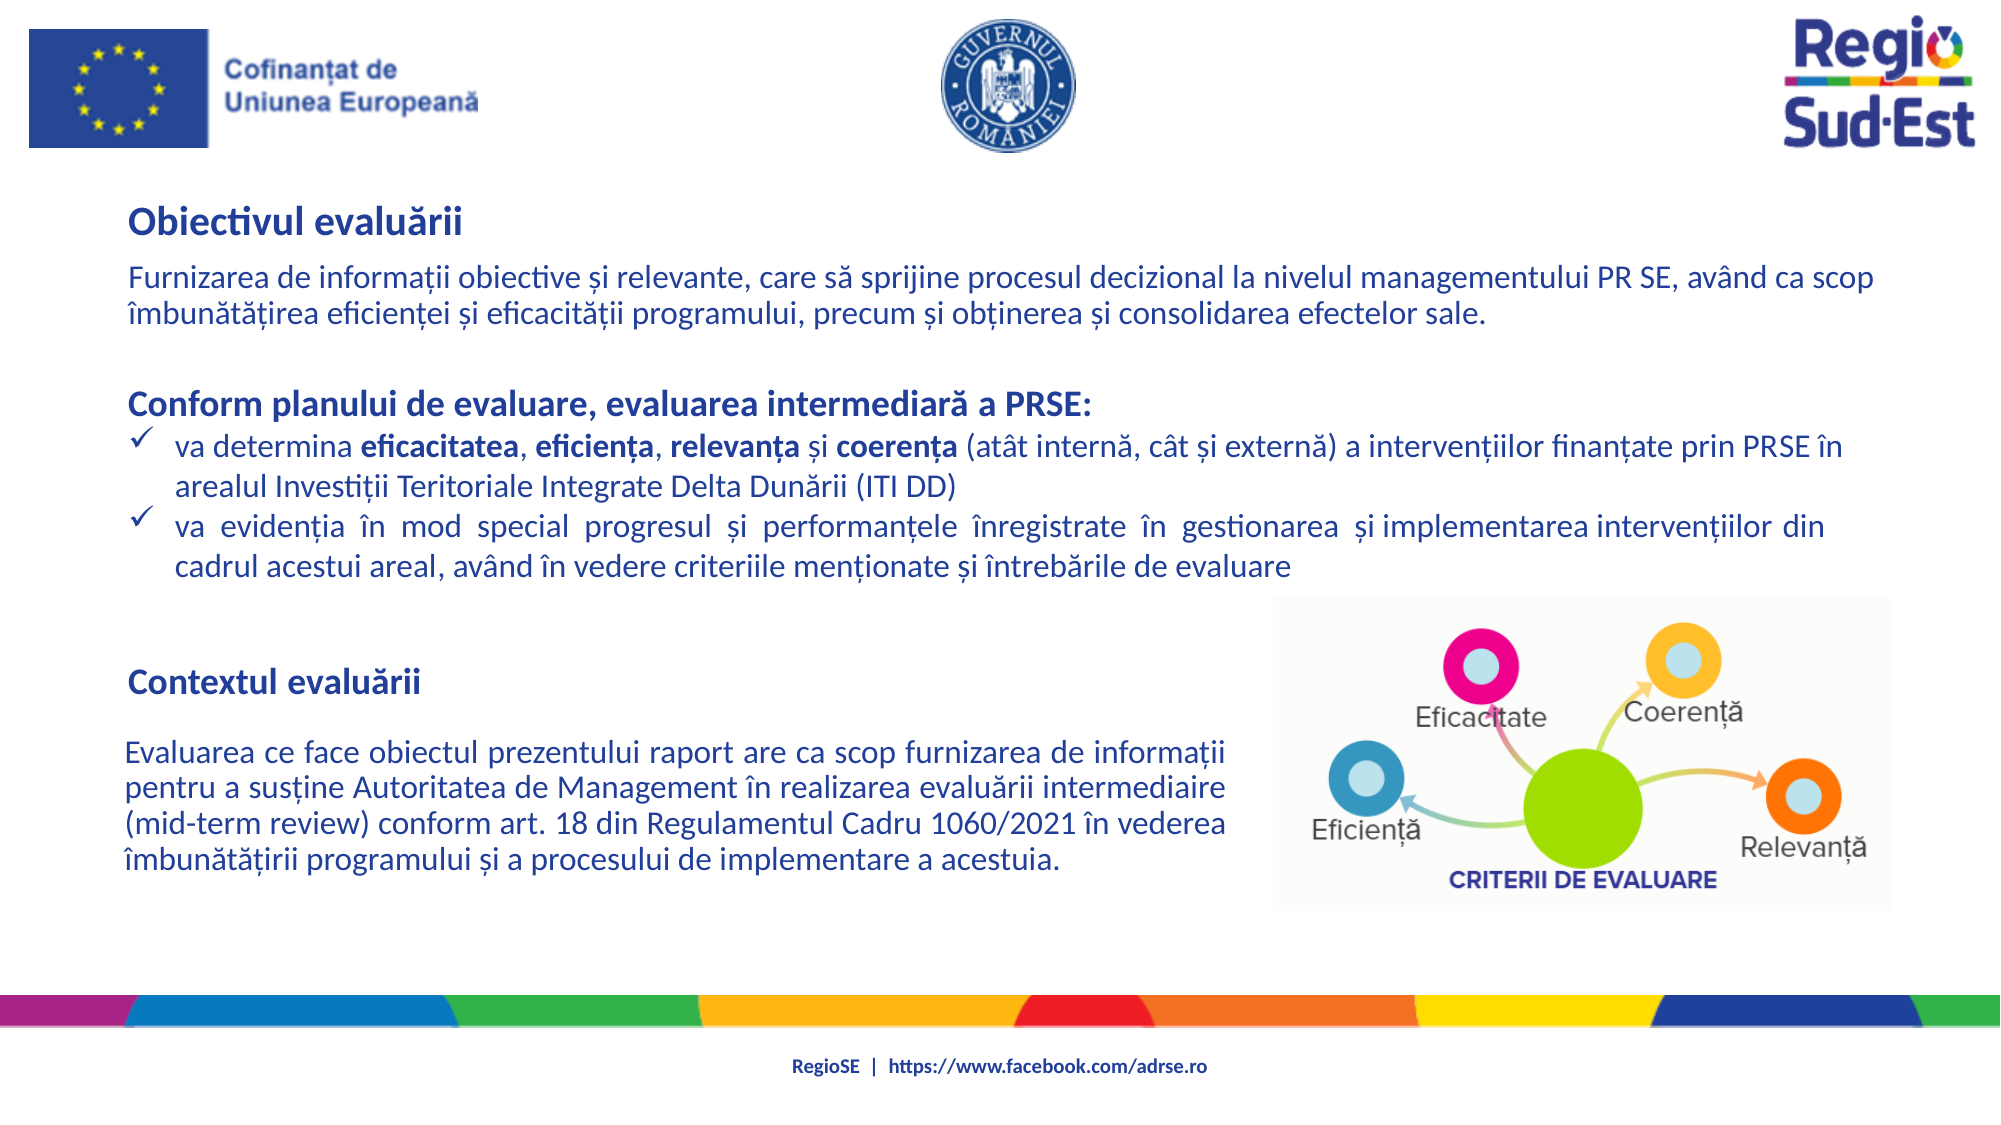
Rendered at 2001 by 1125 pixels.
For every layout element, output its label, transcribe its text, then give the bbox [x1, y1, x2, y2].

picture [1273, 596, 1891, 912]
text_box Contextul evaluării [113, 645, 1213, 710]
picture [941, 19, 1076, 153]
picture [0, 995, 2000, 1029]
text_box Evaluarea ce face obiectul prezentului raport are ca scop furnizarea de informații pentru a susține Autoritatea de Management în realizarea evaluării intermediaire (mid-term review) conform art. 18 din Regulamentul Cadru 1060/2021 în vederea îmbunătățirii programului și a procesului de implementare a acestuia. [109, 726, 1243, 910]
picture [1759, 0, 2000, 220]
text_box Conform planului de evaluare, evaluarea intermediară a PRSE: va determina eficacitatea, eficiența, relevanța și coerența (atât internă, cât și externă) a intervențiilor finanțate prin PRSE în arealul Investiții Teritoriale Integrate Delta Dunării (ITI DD) va evidenția în mod special progresul și performanțele înregistrate în gestionarea și implementarea intervențiilor din cadrul acestui areal, având în vedere criteriile menționate și întrebările de evaluare [113, 371, 1891, 592]
subtitle Furnizarea de informații obiective și relevante, care să sprijine procesul decizional la nivelul managementului PR SE, având ca scop îmbunătățirea eficienței și eficacității programului, precum și obținerea și consolidarea efectelor sale. [113, 252, 1920, 312]
picture [28, 28, 478, 148]
text_box Obiectivul evaluării [113, 186, 1213, 252]
text_box RegioSE | https://www.facebook.com/adrse.ro [776, 1029, 1223, 1085]
